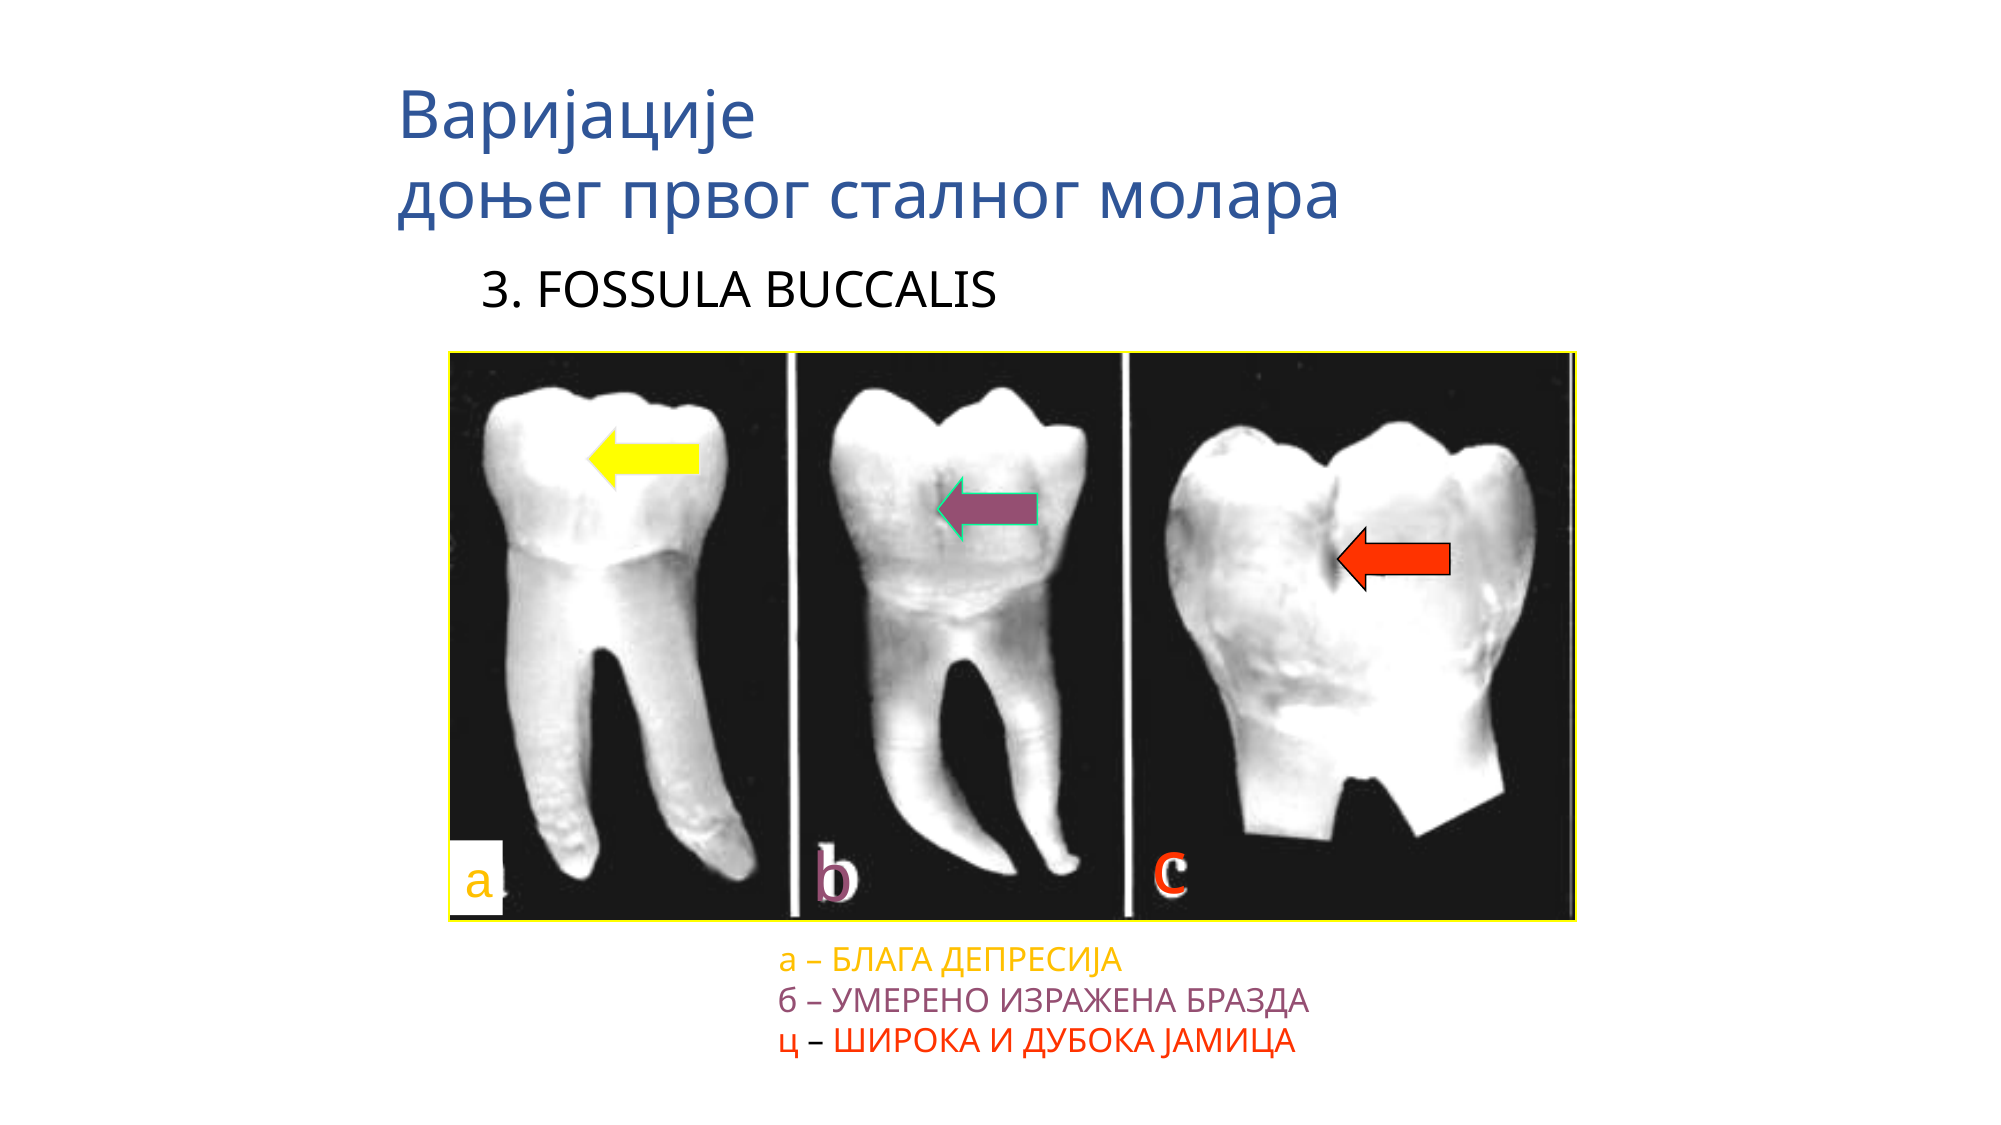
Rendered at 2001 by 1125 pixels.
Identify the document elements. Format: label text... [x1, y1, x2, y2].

text_box Варијације доњег првог сталног молара [383, 64, 1357, 240]
text_box 3. FOSSULA BUCCALIS [467, 250, 1014, 326]
text_box а – БЛАГА ДЕПРЕСИЈА б – УМЕРЕНО ИЗРАЖЕНА БРАЗДА ц – ШИРОКА И ДУБОКА ЈАМИЦА [753, 927, 1325, 1107]
picture [449, 352, 1575, 920]
text_box c [1136, 920, 1203, 927]
